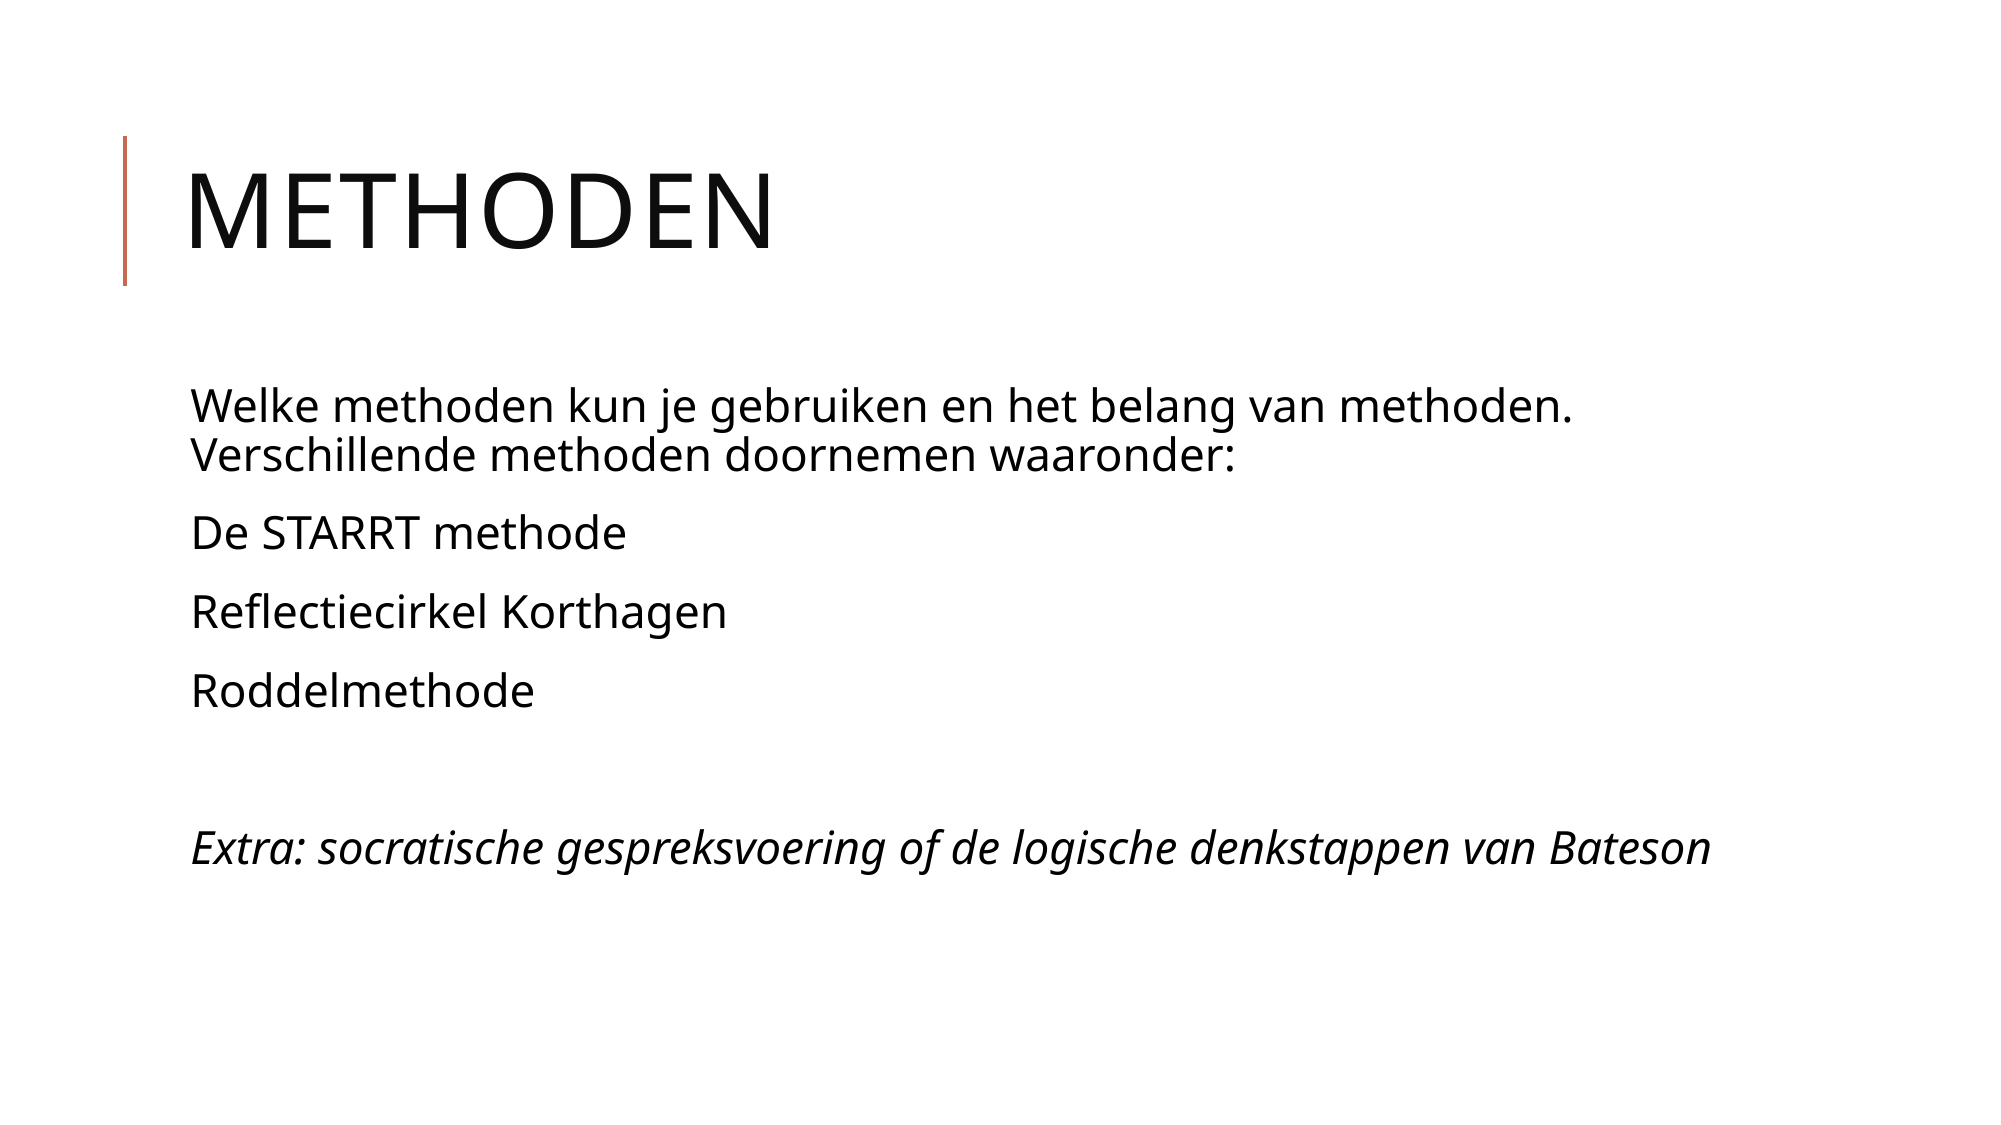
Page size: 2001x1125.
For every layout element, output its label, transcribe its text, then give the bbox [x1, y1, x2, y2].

list Welke methoden kun je gebruiken en het belang van methoden. Verschillende methoden doornemen waaronder: De STARRT methode Reflectiecirkel Korthagen Roddelmethode Extra: socratische gespreksvoering of de logische denkstappen van Bateson [168, 375, 1763, 1035]
title methoden [168, 96, 1763, 342]
